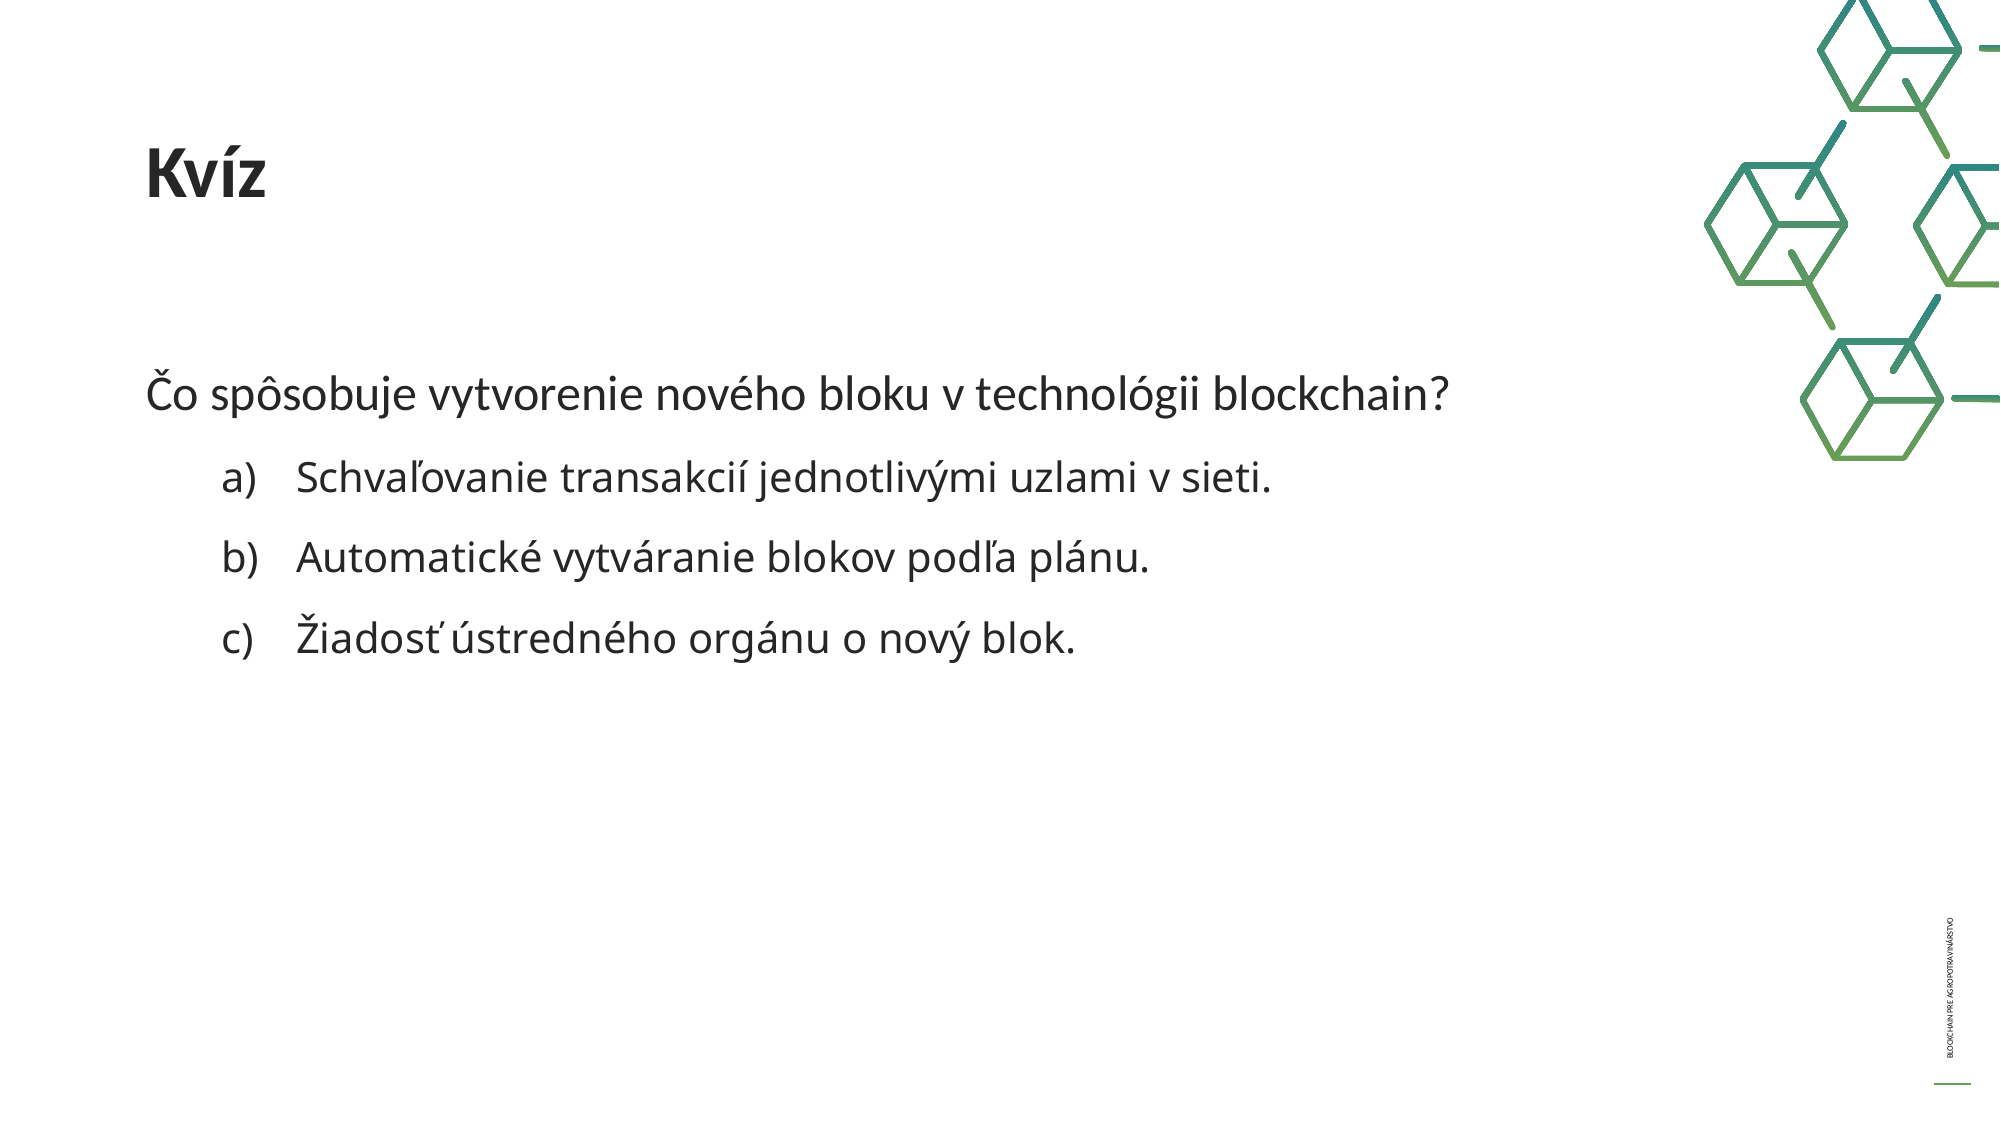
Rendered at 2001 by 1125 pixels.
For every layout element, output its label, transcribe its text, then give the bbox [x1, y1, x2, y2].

list Kvíz [130, 124, 1698, 337]
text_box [1703, 0, 2000, 462]
list Čo spôsobuje vytvorenie nového bloku v technológii blockchain? Schvaľovanie transakcií jednotlivými uzlami v sieti. Automatické vytváranie blokov podľa plánu. Žiadosť ústredného orgánu o nový blok. [130, 348, 1869, 1035]
